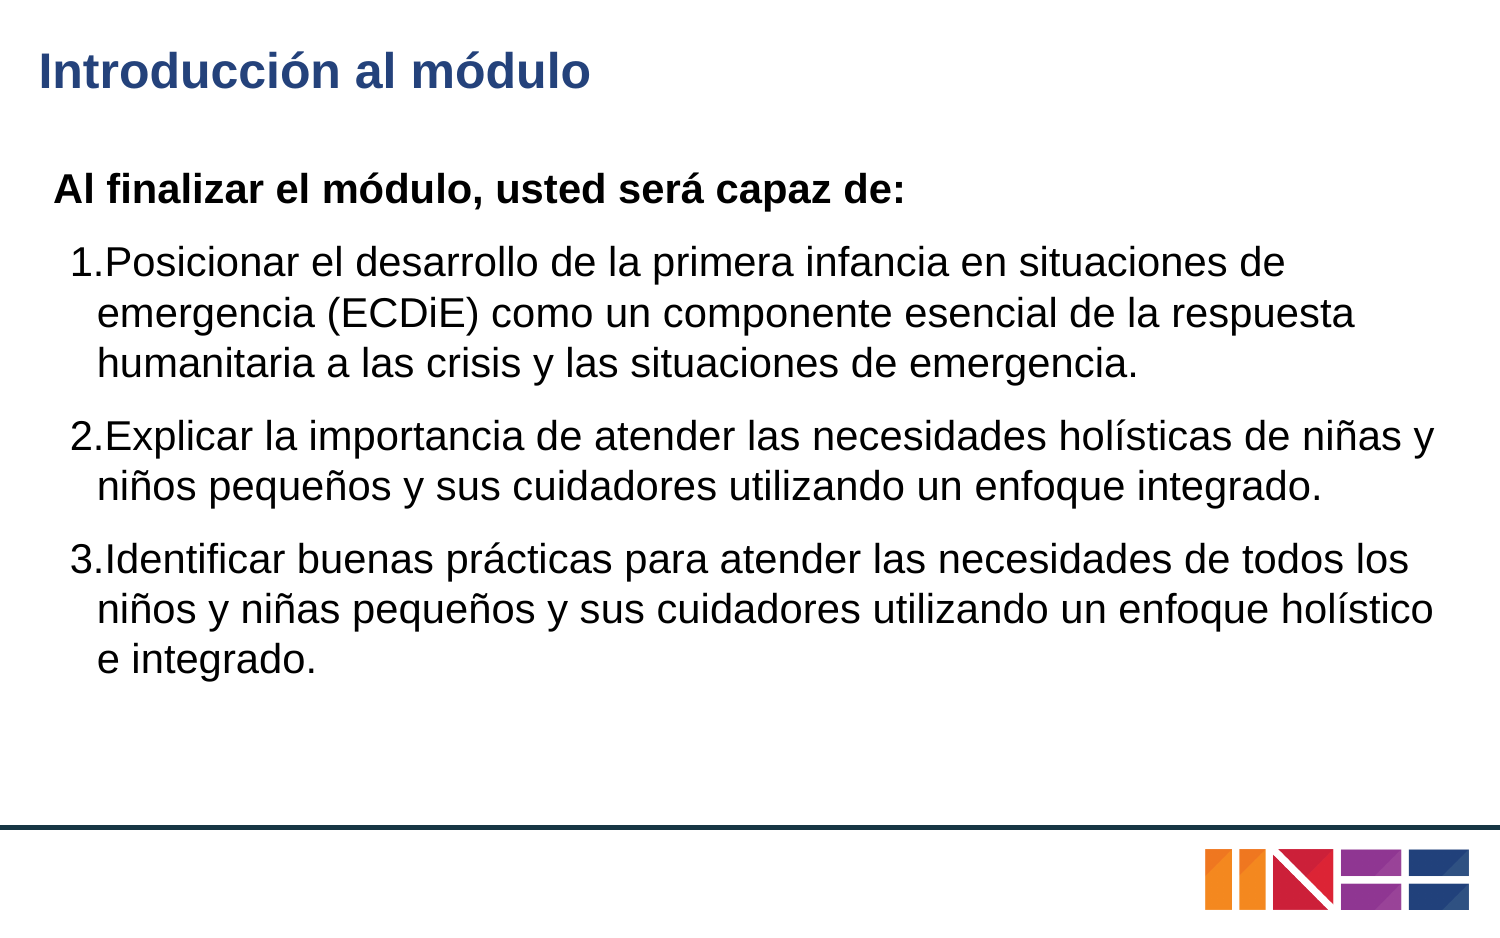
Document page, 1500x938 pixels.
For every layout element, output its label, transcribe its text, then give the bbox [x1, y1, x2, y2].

title Introducción al módulo [23, 23, 1468, 121]
picture [1205, 849, 1469, 910]
list Al finalizar el módulo, usted será capaz de: Posicionar el desarrollo de la primera infancia en situaciones de emergencia (ECDiE) como un componente esencial de la respuesta humanitaria a las crisis y las situaciones de emergencia. Explicar la importancia de atender las necesidades holísticas de niñas y niños pequeños y sus cuidadores utilizando un enfoque integrado. Identificar buenas prácticas para atender las necesidades de todos los niños y niñas pequeños y sus cuidadores utilizando un enfoque holístico e integrado. [23, 143, 1479, 779]
